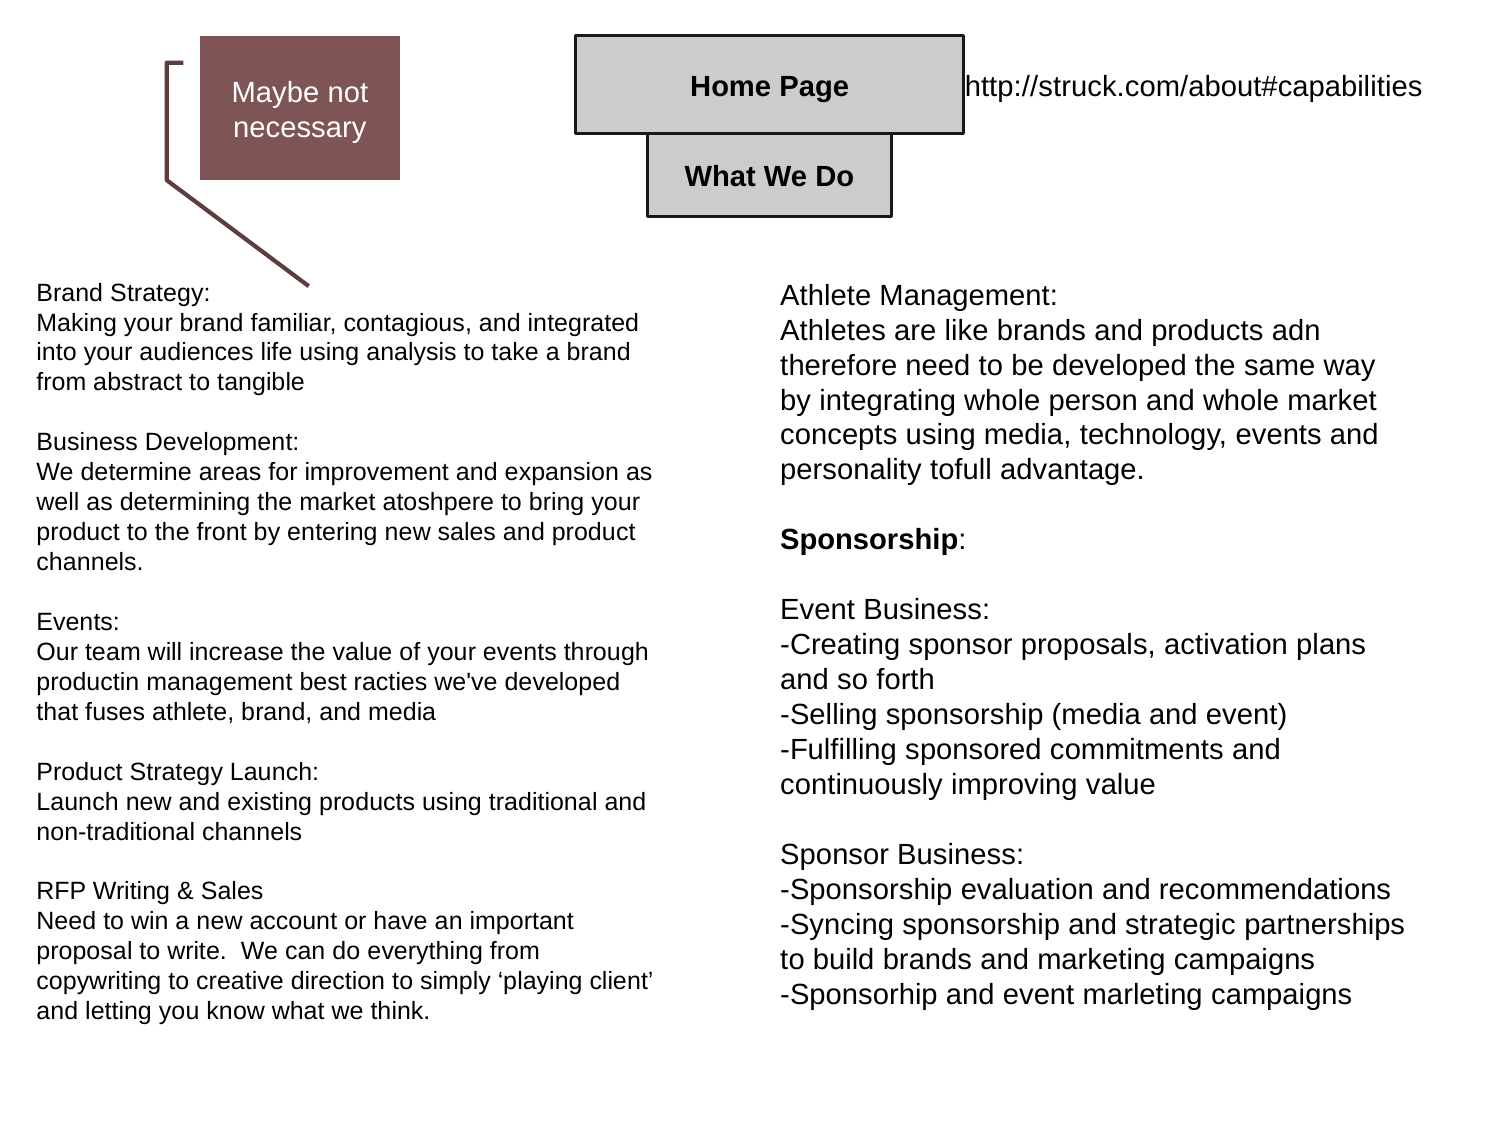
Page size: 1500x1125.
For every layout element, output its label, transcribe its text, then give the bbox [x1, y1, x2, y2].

text_box Home Page [575, 35, 949, 134]
text_box What We Do [647, 133, 892, 217]
text_box Maybe not necessary [164, 60, 310, 288]
text_box Maybe not necessary [200, 36, 400, 180]
text_box http://struck.com/about#capabilities [949, 28, 1442, 141]
text_box Athlete Management: Athletes are like brands and products adn therefore need to be developed the same way by integrating whole person and whole market concepts using media, technology, events and personality tofull advantage. Sponsorship: Event Business: -Creating sponsor proposals, activation plans and so forth -Selling sponsorship (media and event) -Fulfilling sponsored commitments and continuously improving value Sponsor Business: -Sponsorship evaluation and recommendations -Syncing sponsorship and strategic partnerships to build brands and marketing campaigns -Sponsorhip and event marleting campaigns [765, 261, 1424, 1051]
text_box Brand Strategy: Making your brand familiar, contagious, and integrated into your audiences life using analysis to take a brand from abstract to tangible Business Development: We determine areas for improvement and expansion as well as determining the market atoshpere to bring your product to the front by entering new sales and product channels. Events: Our team will increase the value of your events through productin management best racties we've developed that fuses athlete, brand, and media Product Strategy Launch: Launch new and existing products using traditional and non-traditional channels RFP Writing & Sales Need to win a new account or have an important proposal to write. We can do everything from copywriting to creative direction to simply ‘playing client’ and letting you know what we think. [21, 261, 681, 1051]
